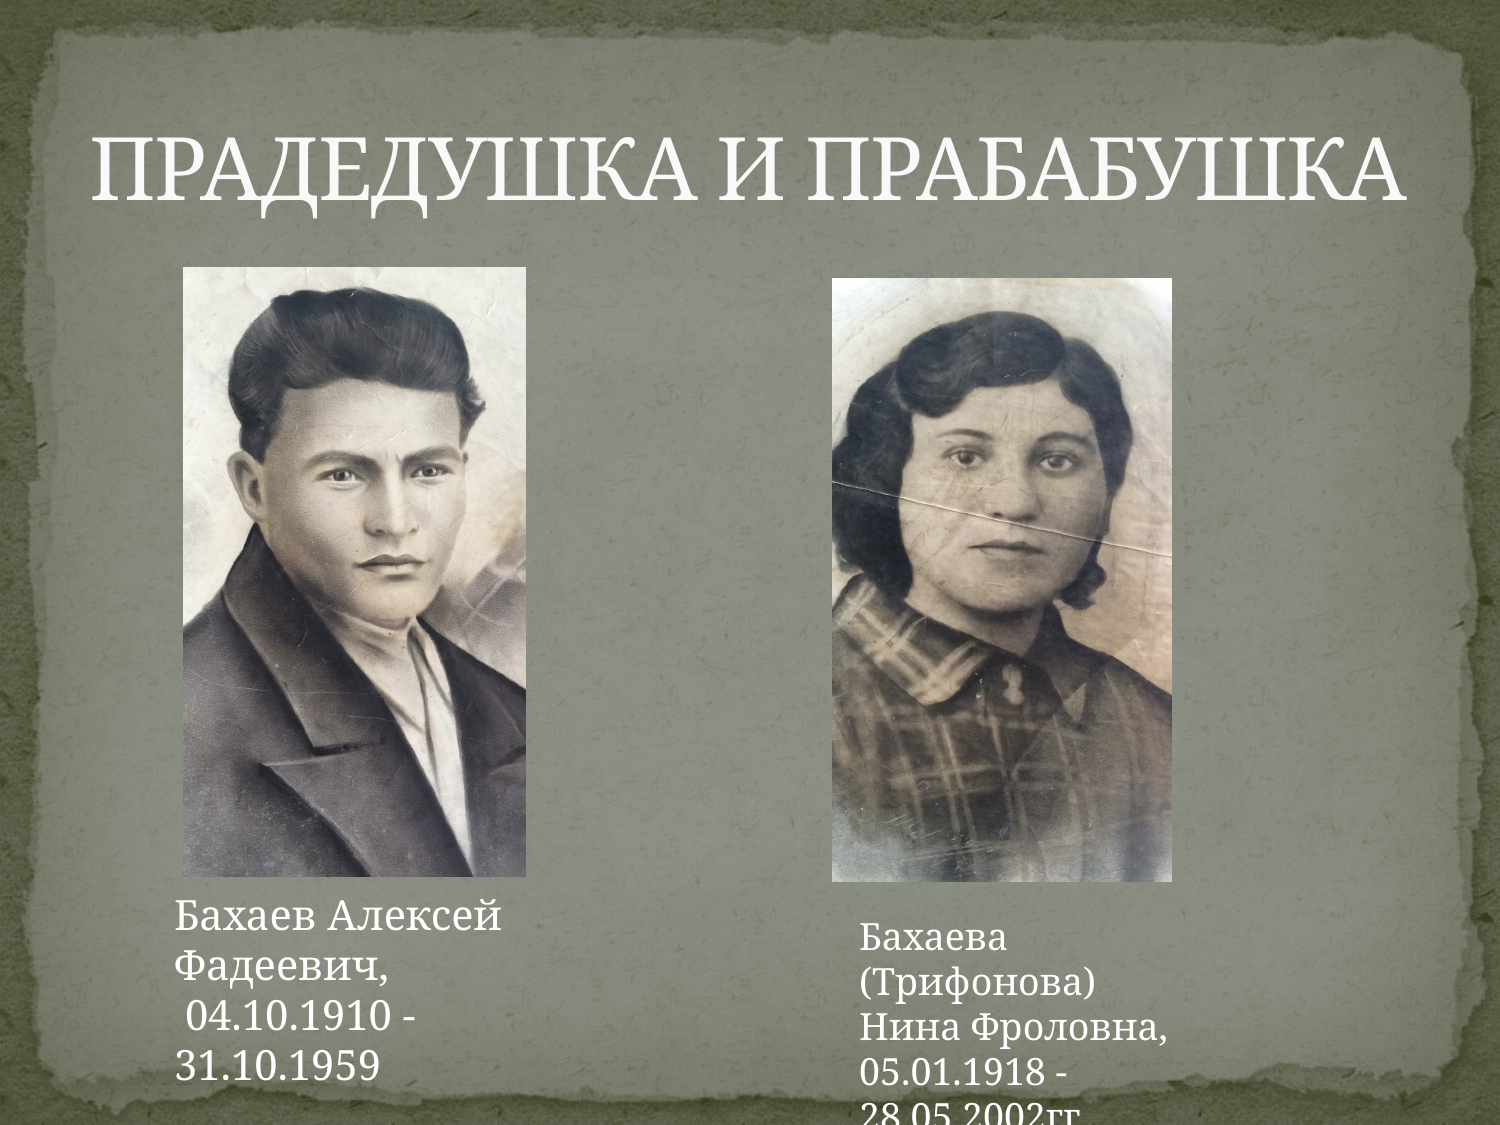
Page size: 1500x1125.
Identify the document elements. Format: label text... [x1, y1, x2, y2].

text_box Бахаев Алексей Фадеевич, 04.10.1910 -31.10.1959 [159, 881, 573, 1097]
text_box Бахаева (Трифонова) Нина Фроловна, 05.01.1918 -28.05.2002гг [844, 905, 1258, 1125]
title ПРАДЕДУШКА И ПРАБАБУШКА [74, 24, 1425, 225]
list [185, 269, 524, 875]
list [835, 281, 1170, 880]
